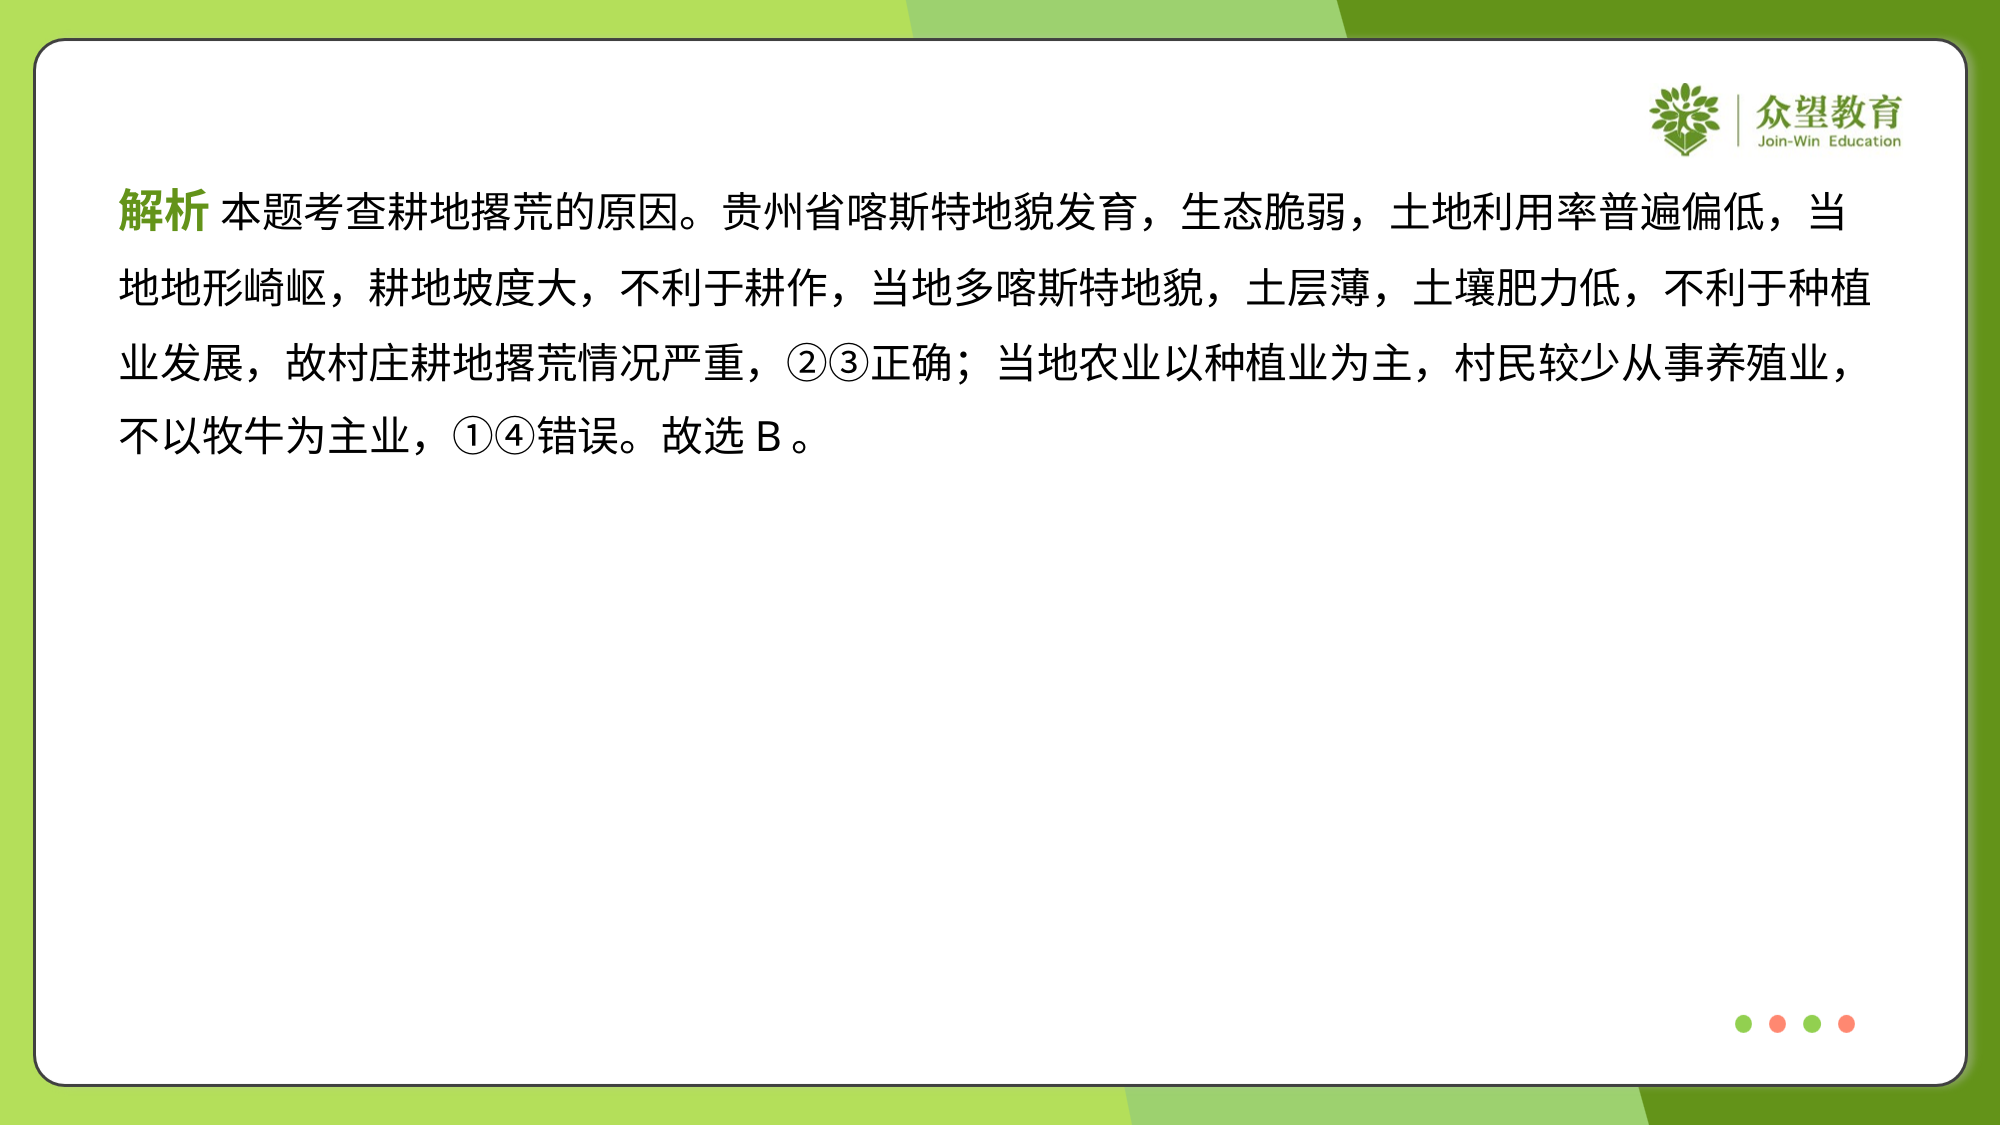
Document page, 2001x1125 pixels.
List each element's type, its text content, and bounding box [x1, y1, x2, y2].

text_box 解析 本题考查耕地撂荒的原因。贵州省喀斯特地貌发育，生态脆弱，土地利用率普遍偏低，当 地地形崎岖，耕地坡度大，不利于耕作，当地多喀斯特地貌，土层薄，土壤肥力低，不利于种植 业发展，故村庄耕地撂荒情况严重，②③正确；当地农业以种植业为主，村民较少从事养殖业， 不以牧牛为主业，①④错误。故选B。 [118, 159, 1883, 452]
picture [0, 0, 2000, 1125]
